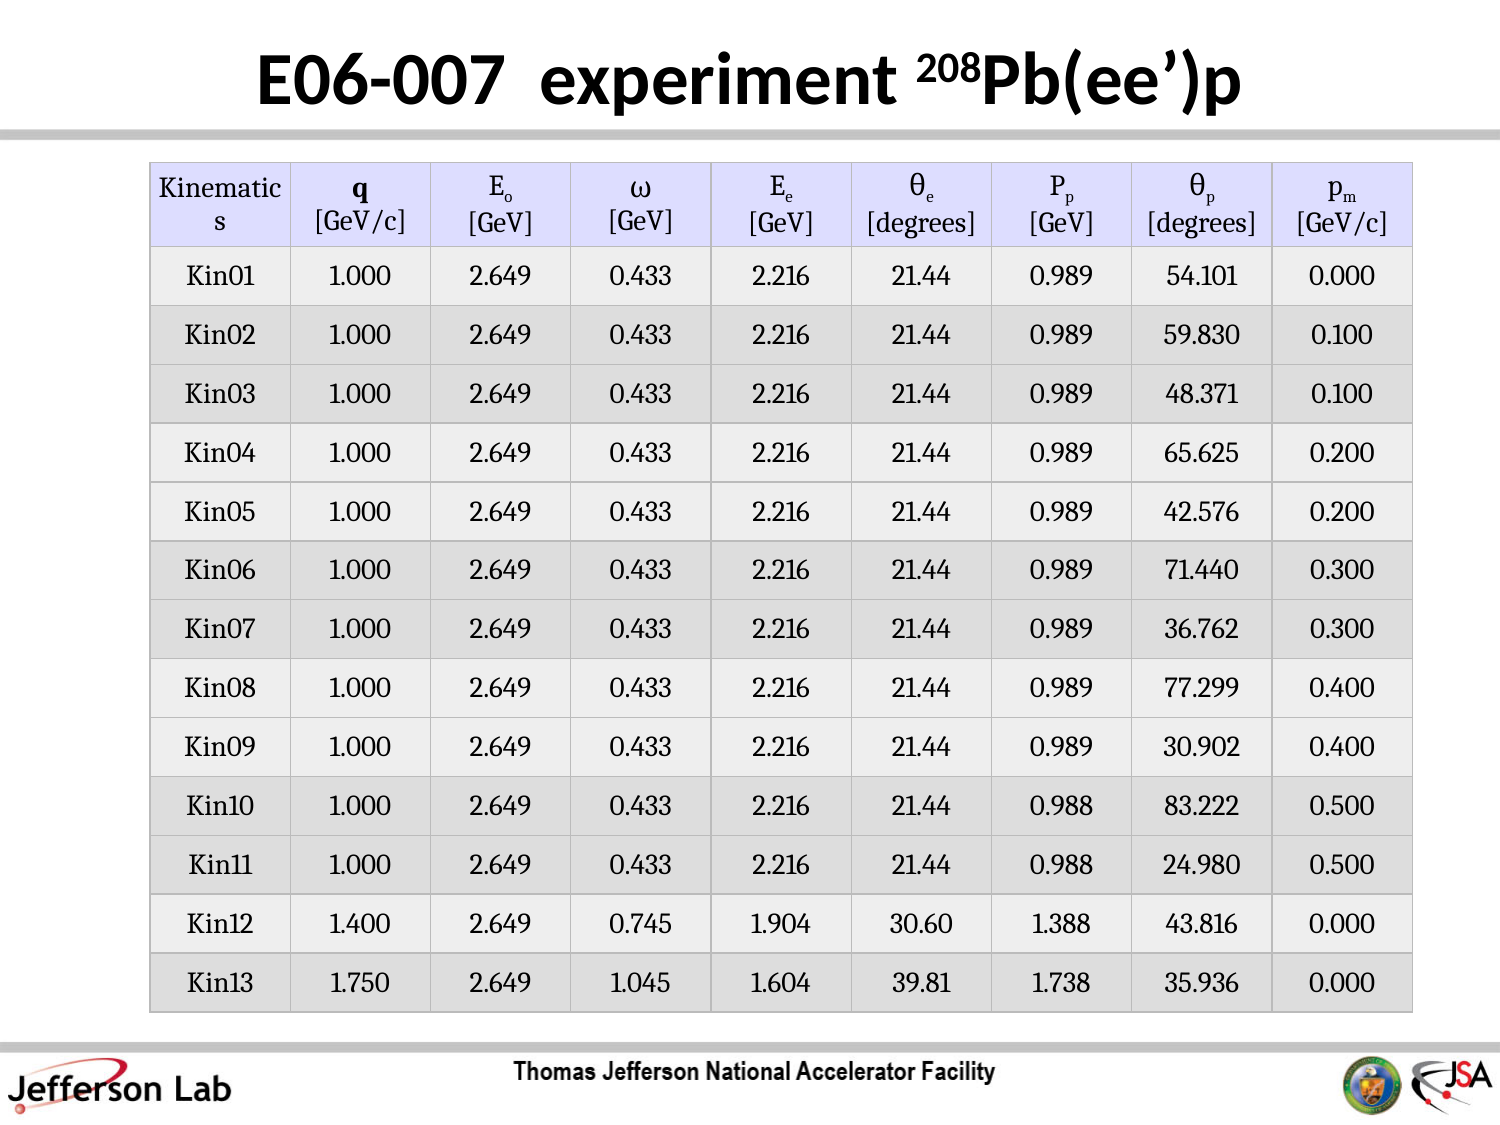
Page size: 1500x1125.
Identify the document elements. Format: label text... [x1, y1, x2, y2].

table_cell 2.216 [712, 483, 851, 540]
table_cell 2.649 [431, 600, 570, 658]
table_cell 2.216 [712, 659, 851, 717]
table_cell 1.000 [291, 600, 430, 658]
title E06-007 experiment 208Pb(ee’)p [112, 12, 1388, 138]
table_cell 0.100 [1273, 306, 1412, 364]
table_cell 0.989 [992, 424, 1131, 481]
table_cell Kin13 [151, 954, 290, 1011]
table_cell 0.989 [992, 659, 1131, 717]
table_cell 1.000 [291, 836, 430, 893]
table_cell 59.830 [1132, 306, 1271, 364]
table_cell 21.44 [852, 777, 991, 835]
table_cell 1.000 [291, 718, 430, 776]
table_cell Kin09 [151, 718, 290, 776]
table_cell 65.625 [1132, 424, 1271, 481]
table_cell 0.300 [1273, 542, 1412, 599]
table_header Pp [GeV] [992, 163, 1131, 246]
table_cell 2.216 [712, 777, 851, 835]
table_cell 48.371 [1132, 365, 1271, 422]
table_cell 77.299 [1132, 659, 1271, 717]
table_cell 2.649 [431, 659, 570, 717]
table_cell Kin11 [151, 836, 290, 893]
table_cell 21.44 [852, 306, 991, 364]
table_cell 2.216 [712, 306, 851, 364]
table_cell 1.400 [291, 895, 430, 952]
table_cell 83.222 [1132, 777, 1271, 835]
table_cell 2.649 [431, 306, 570, 364]
table_cell 2.649 [431, 895, 570, 952]
table_cell 2.649 [431, 718, 570, 776]
table_cell 2.216 [712, 836, 851, 893]
table_header Kinematics [151, 163, 290, 246]
table_cell 0.400 [1273, 659, 1412, 717]
table_cell 1.000 [291, 424, 430, 481]
table_cell 30.902 [1132, 718, 1271, 776]
table_cell 39.81 [852, 954, 991, 1011]
table_cell 2.649 [431, 247, 570, 305]
table_cell 1.750 [291, 954, 430, 1011]
table_cell 0.433 [571, 483, 710, 540]
table_cell 21.44 [852, 600, 991, 658]
table_cell Kin02 [151, 306, 290, 364]
table_cell 0.200 [1273, 424, 1412, 481]
table_header θe [degrees] [852, 163, 991, 246]
table_cell 2.649 [431, 365, 570, 422]
table_cell 71.440 [1132, 542, 1271, 599]
table_cell 0.433 [571, 718, 710, 776]
table_cell 1.738 [992, 954, 1131, 1011]
table_cell Kin01 [151, 247, 290, 305]
table_cell 0.500 [1273, 777, 1412, 835]
table_cell 0.433 [571, 424, 710, 481]
table_header q [GeV/c] [291, 163, 430, 246]
table_header ω [GeV] [571, 163, 710, 246]
table_cell 0.989 [992, 365, 1131, 422]
table_cell 0.400 [1273, 718, 1412, 776]
table_cell 0.988 [992, 777, 1131, 835]
table_cell 21.44 [852, 836, 991, 893]
table_cell 30.60 [852, 895, 991, 952]
table_cell Kin06 [151, 542, 290, 599]
table_cell 1.388 [992, 895, 1131, 952]
table_cell 2.649 [431, 424, 570, 481]
table_cell 2.216 [712, 247, 851, 305]
picture [0, 1, 1500, 1125]
table_cell Kin12 [151, 895, 290, 952]
table_cell 35.936 [1132, 954, 1271, 1011]
table_cell 2.216 [712, 424, 851, 481]
table_cell 21.44 [852, 247, 991, 305]
table_cell 21.44 [852, 659, 991, 717]
table_cell 1.000 [291, 483, 430, 540]
table_cell 2.216 [712, 600, 851, 658]
table_cell 54.101 [1132, 247, 1271, 305]
table_cell 1.604 [712, 954, 851, 1011]
table_cell 43.816 [1132, 895, 1271, 952]
table_cell 1.000 [291, 306, 430, 364]
table_cell 1.000 [291, 542, 430, 599]
table_cell 1.000 [291, 777, 430, 835]
table_cell 21.44 [852, 718, 991, 776]
table_header pm [GeV/c] [1273, 163, 1412, 246]
table_cell 2.216 [712, 718, 851, 776]
table_cell 2.216 [712, 542, 851, 599]
table_cell 0.989 [992, 247, 1131, 305]
table_cell 0.433 [571, 600, 710, 658]
table_cell 0.000 [1273, 895, 1412, 952]
table_cell 2.649 [431, 483, 570, 540]
table_cell 0.433 [571, 365, 710, 422]
table_cell 2.649 [431, 954, 570, 1011]
table_cell Kin03 [151, 365, 290, 422]
table_cell 2.649 [431, 542, 570, 599]
table_cell 1.904 [712, 895, 851, 952]
table_cell 24.980 [1132, 836, 1271, 893]
table_cell 1.000 [291, 247, 430, 305]
table_cell 0.745 [571, 895, 710, 952]
table_cell 0.200 [1273, 483, 1412, 540]
table_cell 0.300 [1273, 600, 1412, 658]
table_cell 0.433 [571, 542, 710, 599]
table_cell 0.989 [992, 718, 1131, 776]
table_cell 0.433 [571, 836, 710, 893]
table_cell 0.989 [992, 306, 1131, 364]
table_cell 1.045 [571, 954, 710, 1011]
table_cell Kin08 [151, 659, 290, 717]
table_cell Kin05 [151, 483, 290, 540]
table_cell 0.000 [1273, 954, 1412, 1011]
table_header θp [degrees] [1132, 163, 1271, 246]
table_cell 21.44 [852, 424, 991, 481]
table_header Eo [GeV] [431, 163, 570, 246]
table_cell 42.576 [1132, 483, 1271, 540]
table_cell 0.433 [571, 247, 710, 305]
table_cell 36.762 [1132, 600, 1271, 658]
table_cell Kin10 [151, 777, 290, 835]
table_cell 0.433 [571, 777, 710, 835]
table_cell 2.649 [431, 836, 570, 893]
table_cell 0.000 [1273, 247, 1412, 305]
table_cell 0.433 [571, 306, 710, 364]
table_cell 21.44 [852, 483, 991, 540]
table_cell Kin04 [151, 424, 290, 481]
table_cell 0.433 [571, 659, 710, 717]
table_cell 21.44 [852, 365, 991, 422]
table_cell 0.500 [1273, 836, 1412, 893]
table_cell 2.649 [431, 777, 570, 835]
table_cell 21.44 [852, 542, 991, 599]
table_cell 1.000 [291, 365, 430, 422]
table_cell 2.216 [712, 365, 851, 422]
table_cell 1.000 [291, 659, 430, 717]
table_cell 0.100 [1273, 365, 1412, 422]
table_cell Kin07 [151, 600, 290, 658]
table_cell 0.989 [992, 542, 1131, 599]
table_header Ee [GeV] [712, 163, 851, 246]
table_cell 0.989 [992, 600, 1131, 658]
table_cell 0.989 [992, 483, 1131, 540]
table_cell 0.988 [992, 836, 1131, 893]
